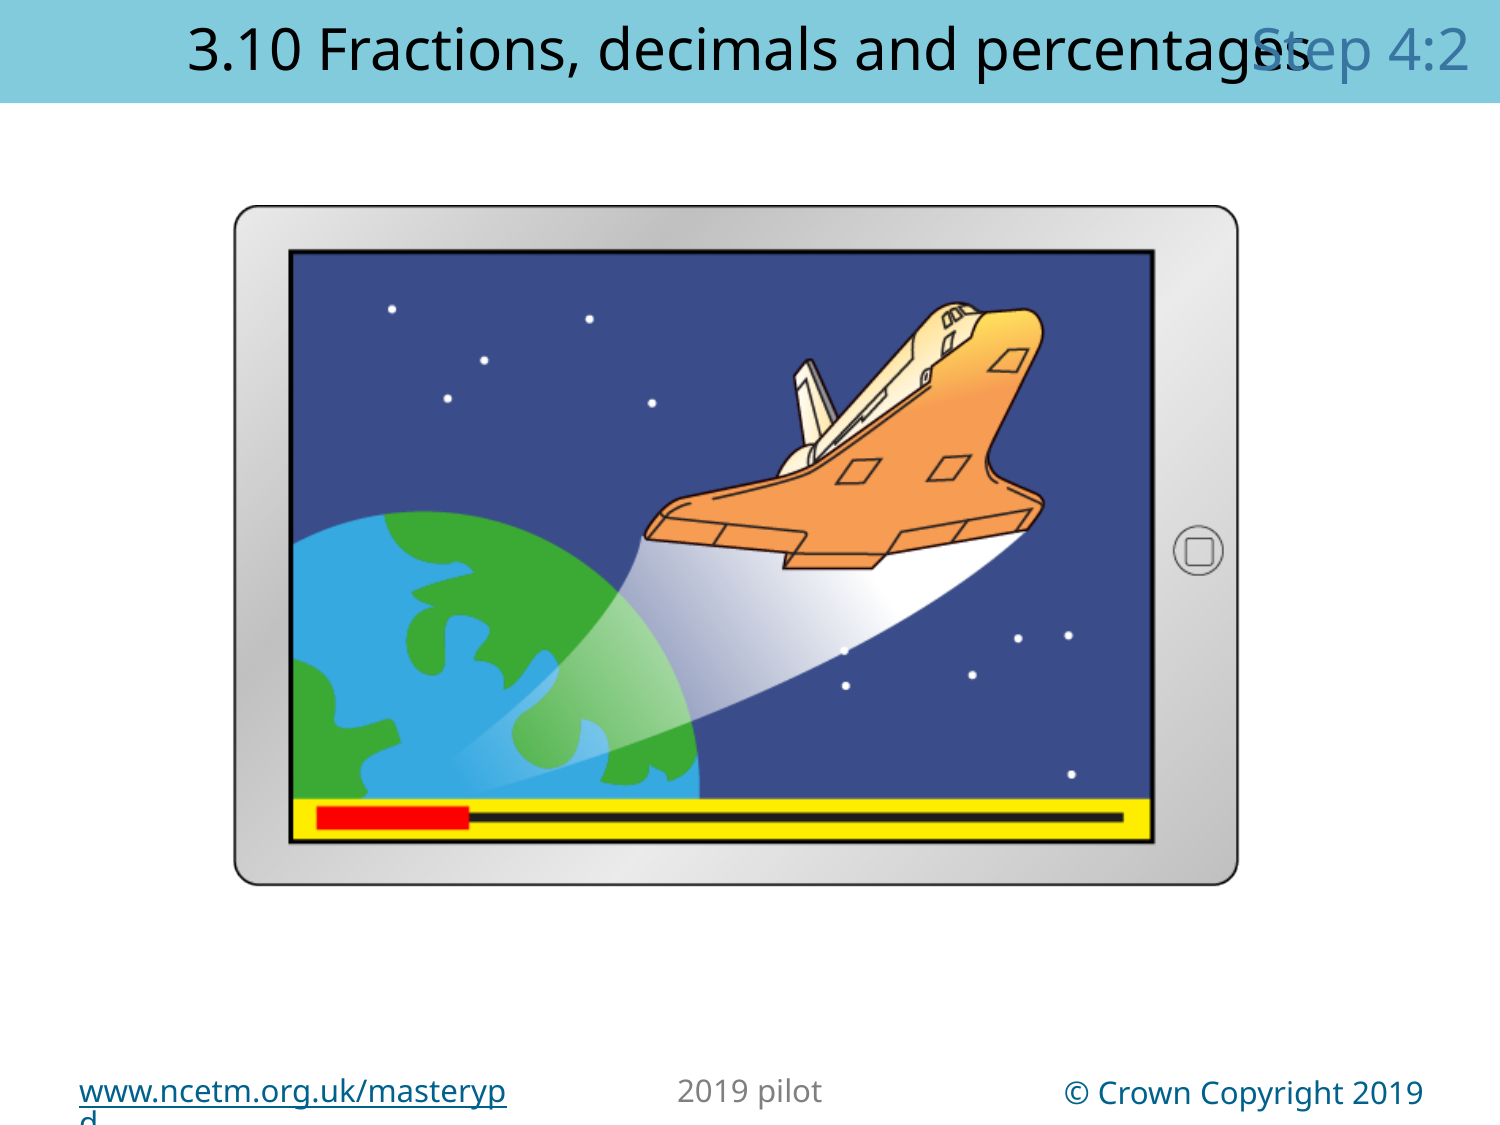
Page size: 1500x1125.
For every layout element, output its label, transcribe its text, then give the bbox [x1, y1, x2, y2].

list Step 4:2 [0, 0, 1500, 104]
picture [102, 205, 1398, 920]
